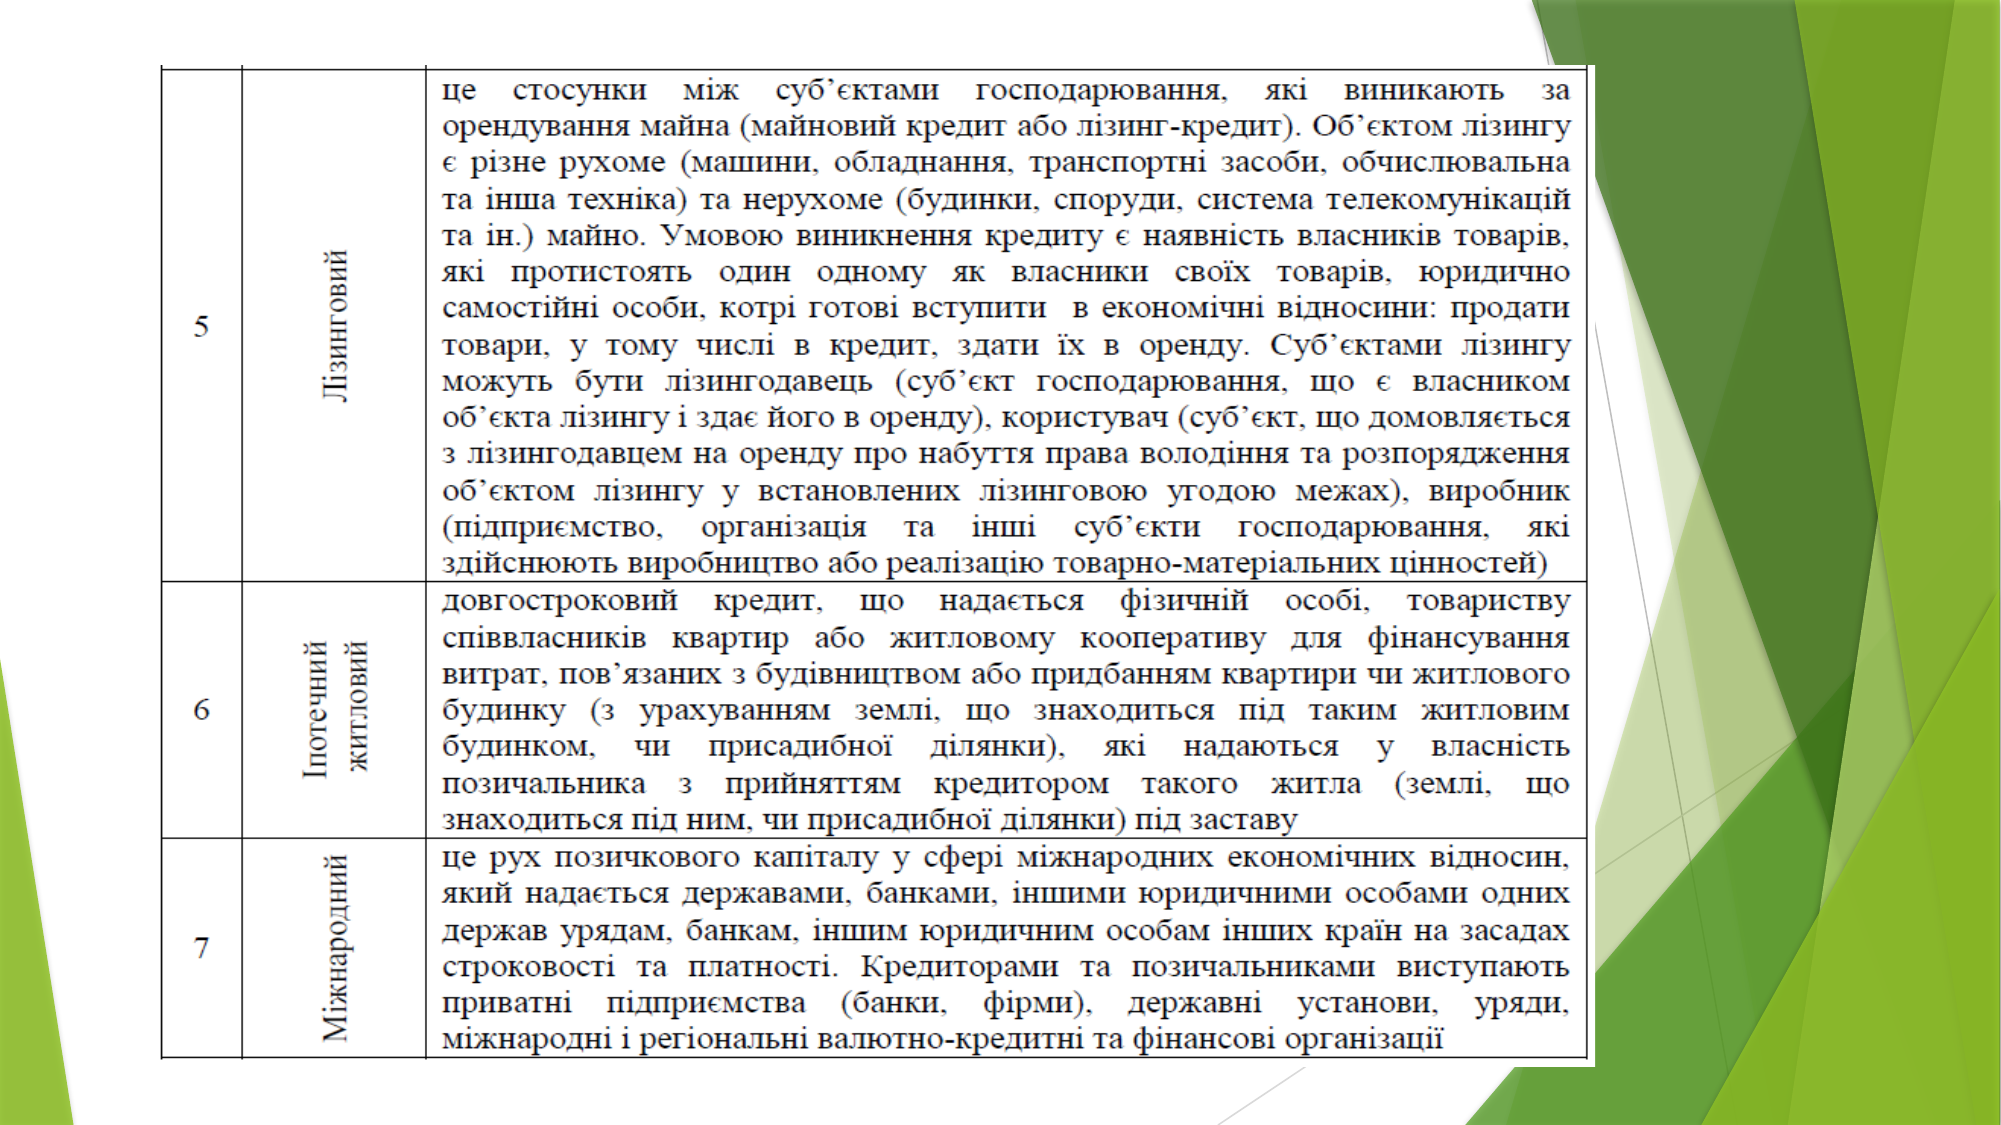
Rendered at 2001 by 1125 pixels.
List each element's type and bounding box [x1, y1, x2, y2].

list [155, 64, 1596, 1067]
